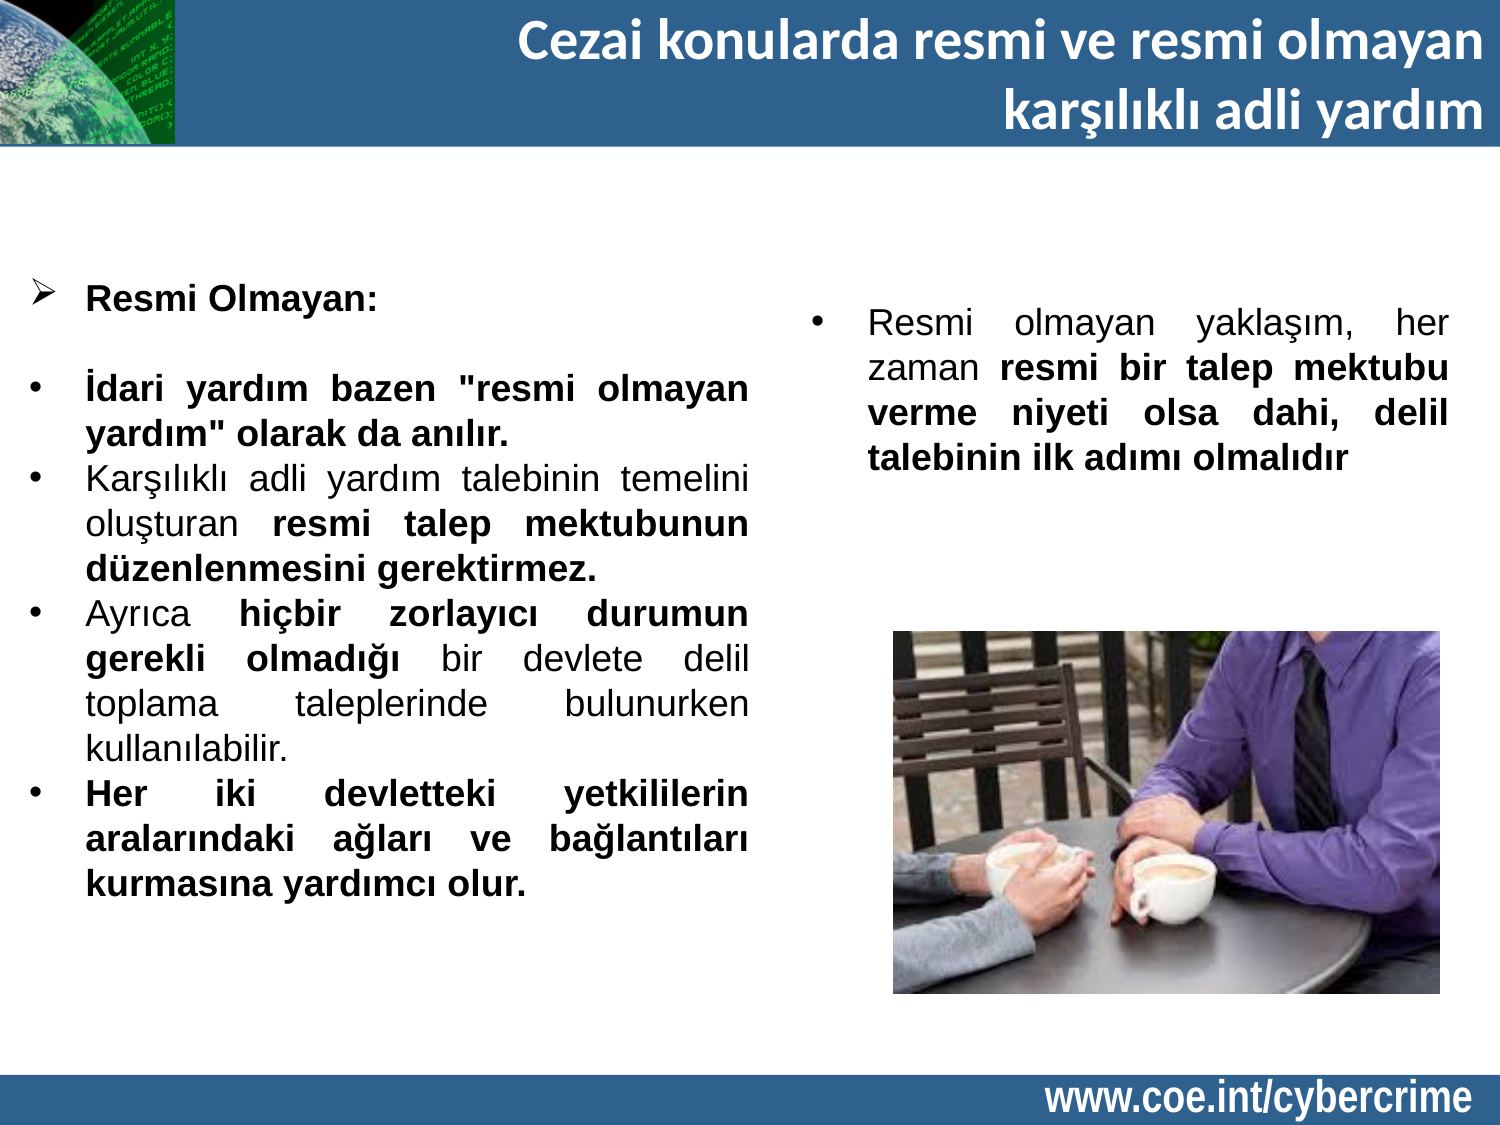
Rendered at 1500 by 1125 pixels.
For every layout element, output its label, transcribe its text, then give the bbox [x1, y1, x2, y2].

picture [893, 631, 1441, 994]
text_box www.coe.int/cybercrime [1030, 1059, 1500, 1125]
text_box [0, 1073, 1030, 1125]
text_box Resmi Olmayan: İdari yardım bazen "resmi olmayan yardım" olarak da anılır. Karşılıklı adli yardım talebinin temelini oluşturan resmi talep mektubunun düzenlenmesini gerektirmez. Ayrıca hiçbir zorlayıcı durumun gerekli olmadığı bir devlete delil toplama taleplerinde bulunurken kullanılabilir. Her iki devletteki yetkililerin aralarındaki ağları ve bağlantıları kurmasına yardımcı olur. [14, 267, 765, 912]
picture [0, 0, 175, 144]
text_box Resmi olmayan yaklaşım, her zaman resmi bir talep mektubu verme niyeti olsa dahi, delil talebinin ilk adımı olmalıdır [796, 290, 1465, 486]
text_box Cezai konularda resmi ve resmi olmayan karşılıklı adli yardım [177, 0, 1500, 149]
